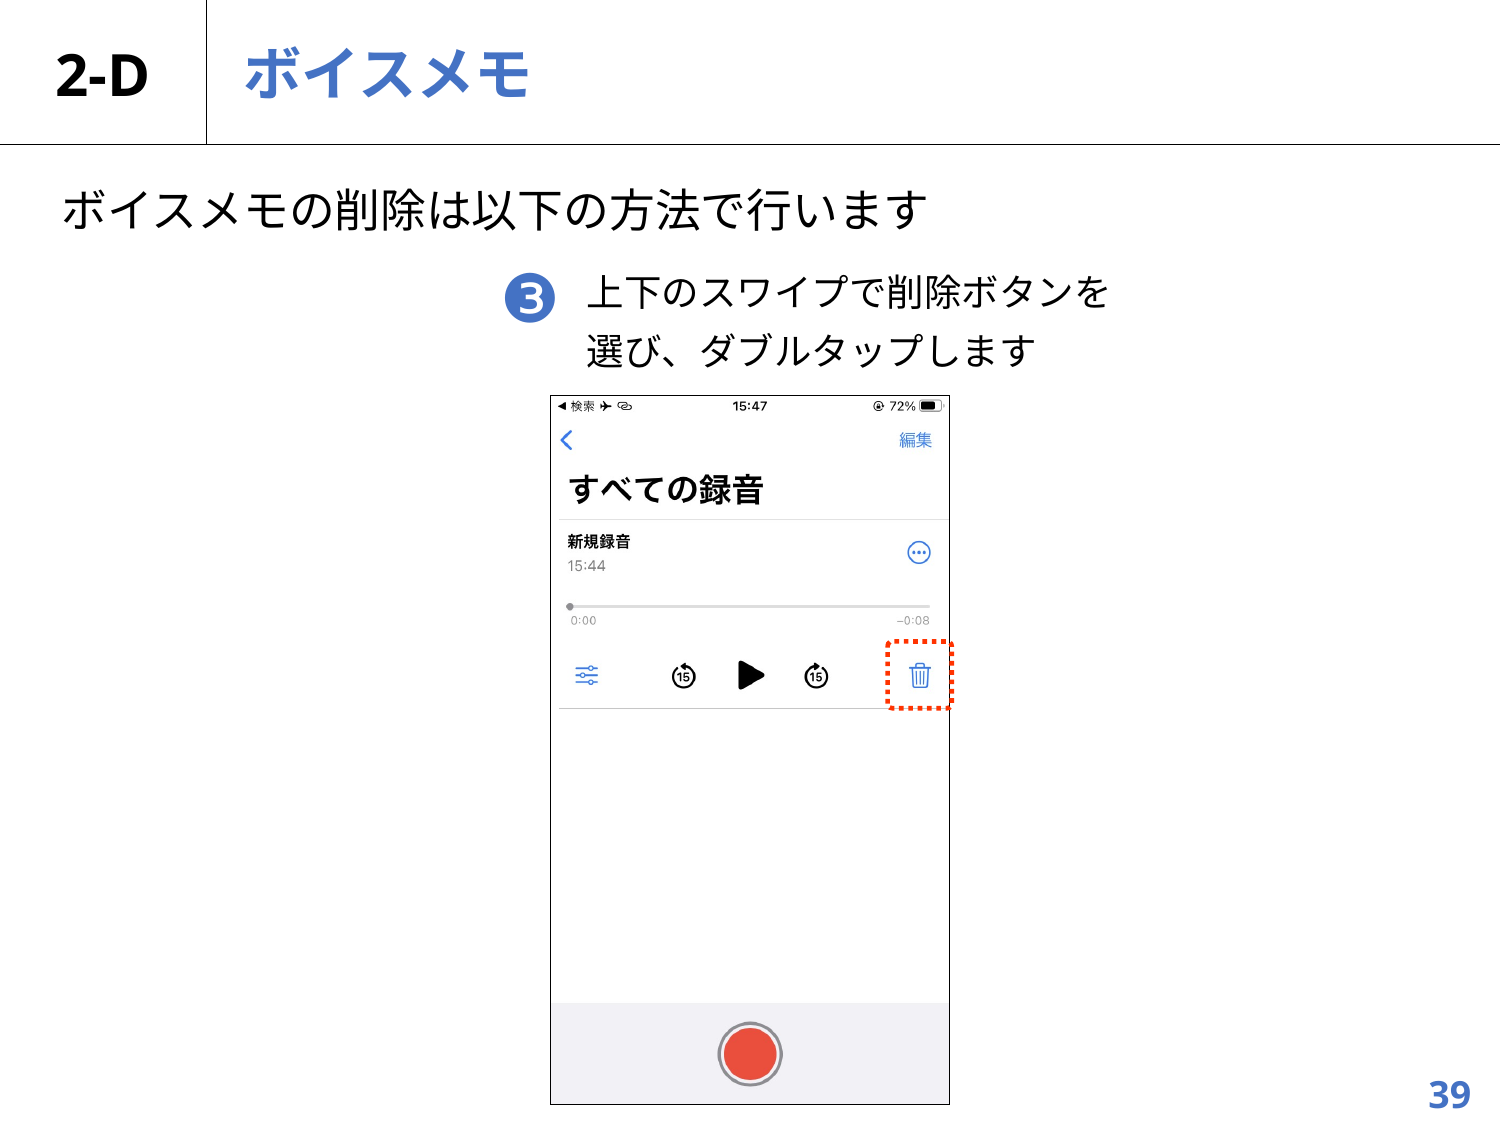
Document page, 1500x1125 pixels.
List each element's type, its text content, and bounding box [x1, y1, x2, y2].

picture [550, 395, 950, 1105]
text_box ❸ [486, 274, 563, 343]
text_box 39 [1399, 1063, 1500, 1123]
text_box 2-D [0, 0, 207, 147]
text_box ボイスメモの削除は以下の方法で行います [46, 180, 1422, 274]
title ボイスメモ [228, 36, 1472, 116]
text_box 上下のスワイプで削除ボタンを 選び、ダブルタップします [571, 274, 1154, 381]
